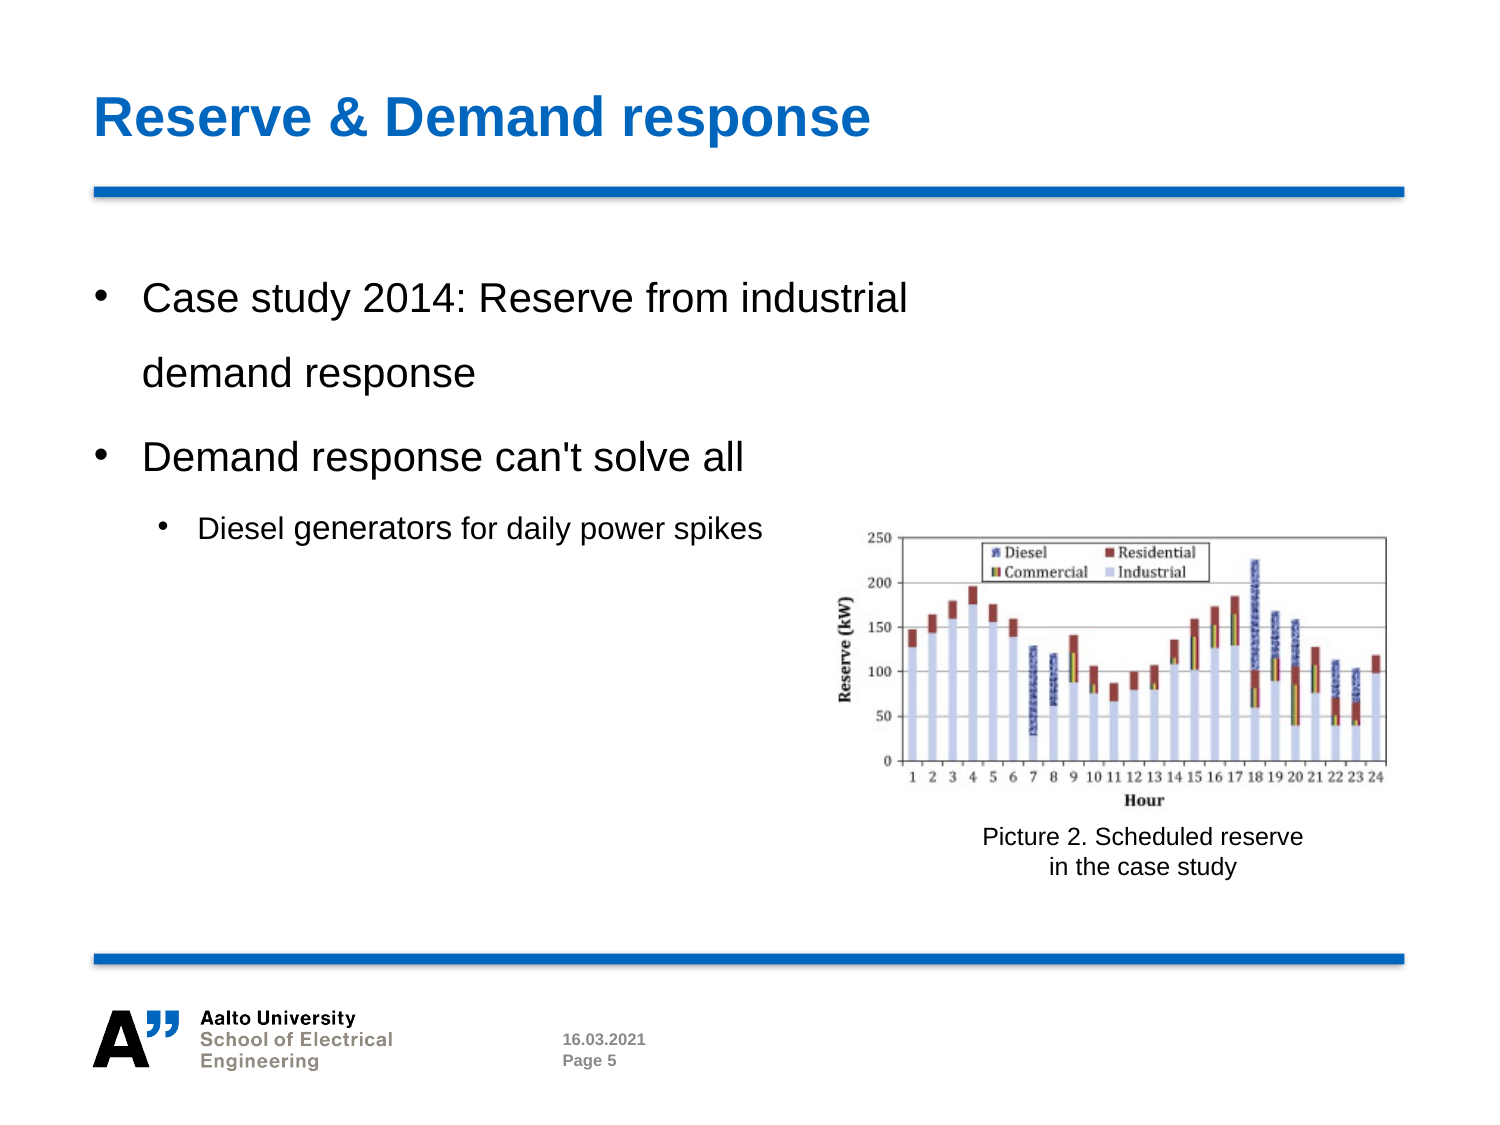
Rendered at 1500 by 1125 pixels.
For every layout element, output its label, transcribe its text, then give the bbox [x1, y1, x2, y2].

slide_number Page 5 [562, 1050, 816, 1071]
list Case study 2014: Reserve from industrial demand response Demand response can't solve all Diesel generators for daily power spikes [93, 245, 1369, 925]
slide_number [562, 1029, 816, 1050]
picture [836, 531, 1387, 818]
text_box Picture 2. Scheduled reserve in the case study [955, 827, 1332, 888]
title Reserve & Demand response [93, 80, 1369, 228]
picture [35, 953, 449, 1125]
